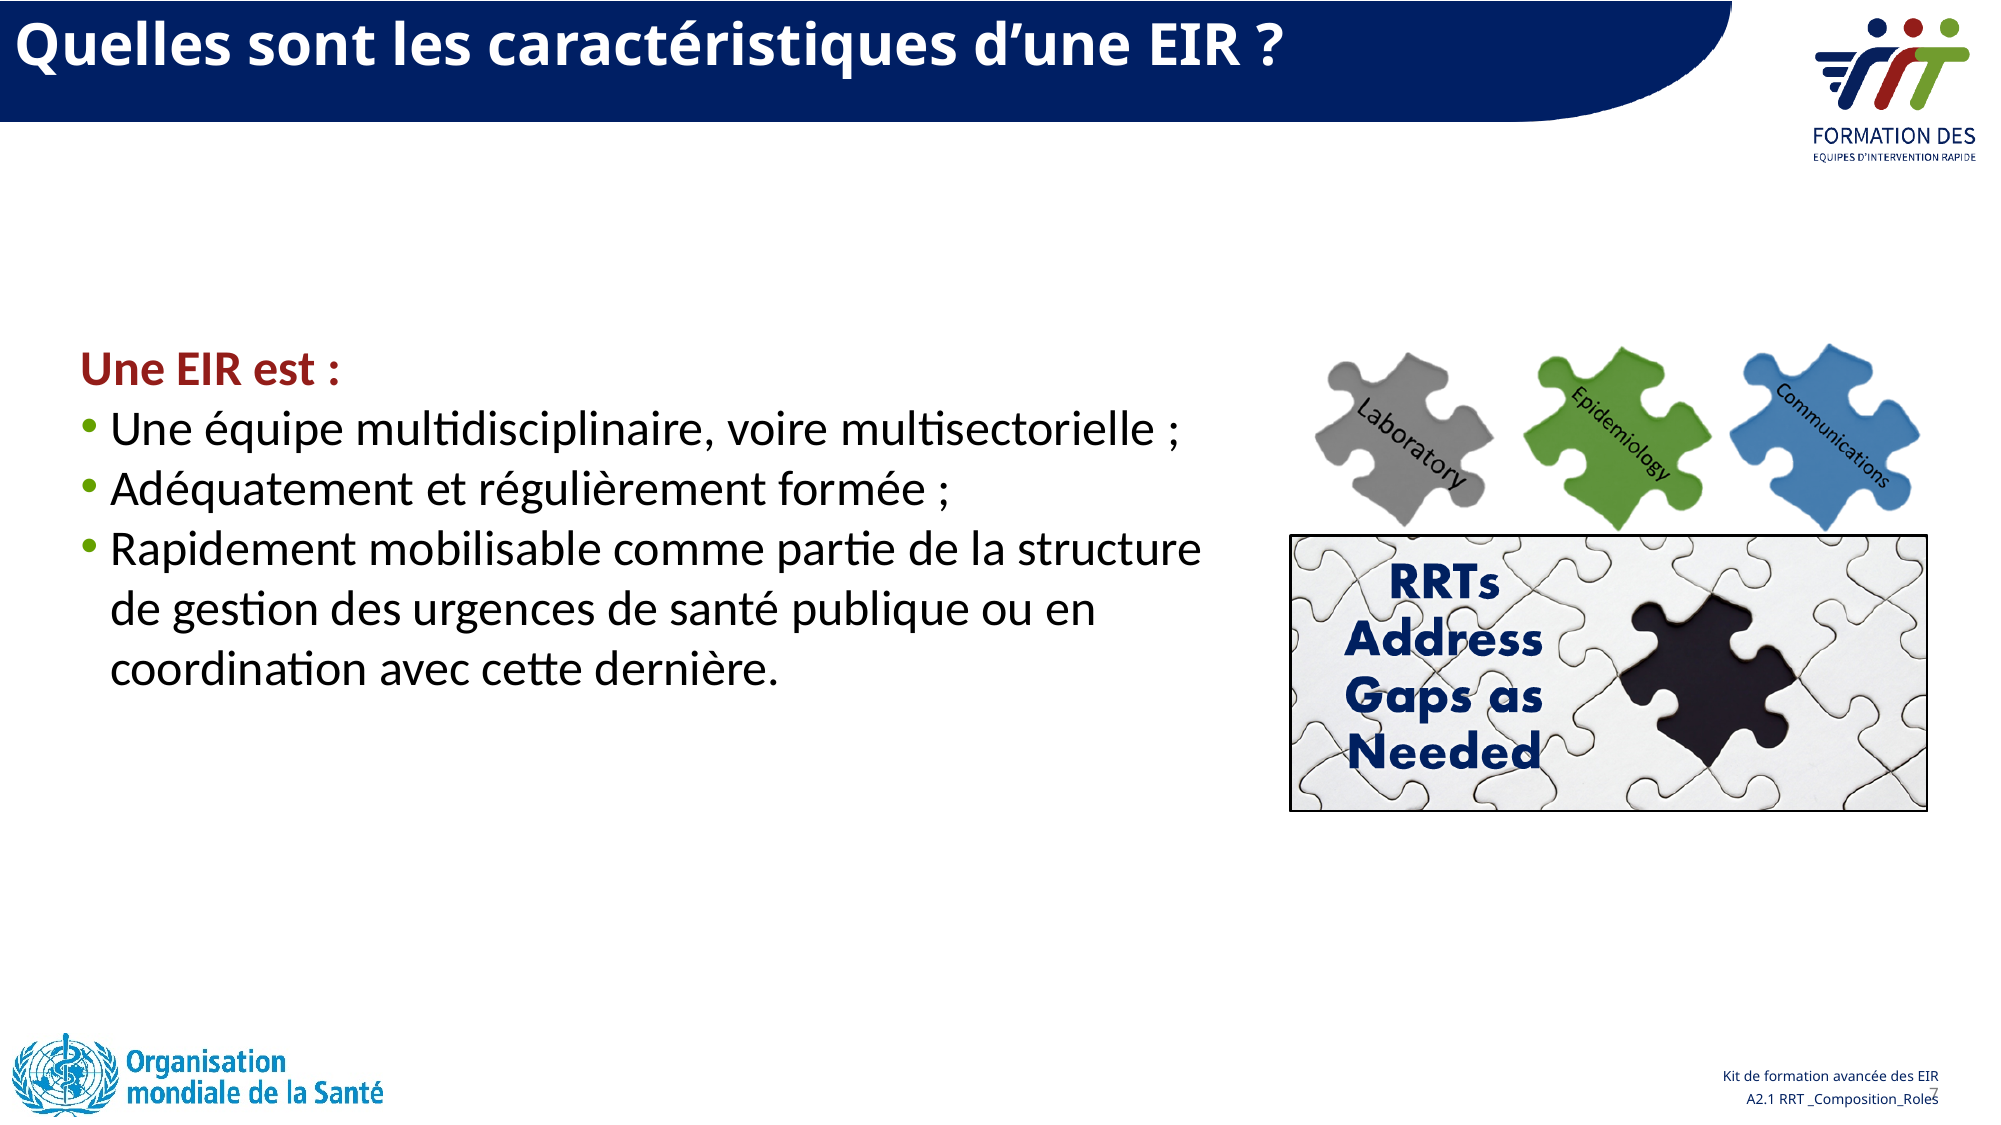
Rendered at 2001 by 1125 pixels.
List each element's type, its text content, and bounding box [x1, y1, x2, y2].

picture [1288, 335, 1928, 822]
list Une EIR est : Une équipe multidisciplinaire, voire multisectorielle ; Adéquatement et régulièrement formée ; Rapidement mobilisable comme partie de la structure de gestion des urgences de santé publique ou en coordination avec cette dernière. [47, 335, 1221, 777]
picture [12, 1033, 383, 1117]
picture [1813, 17, 1976, 163]
title Quelles sont les caractéristiques d’une EIR ? [0, 0, 1800, 188]
picture [374, 1090, 383, 1100]
